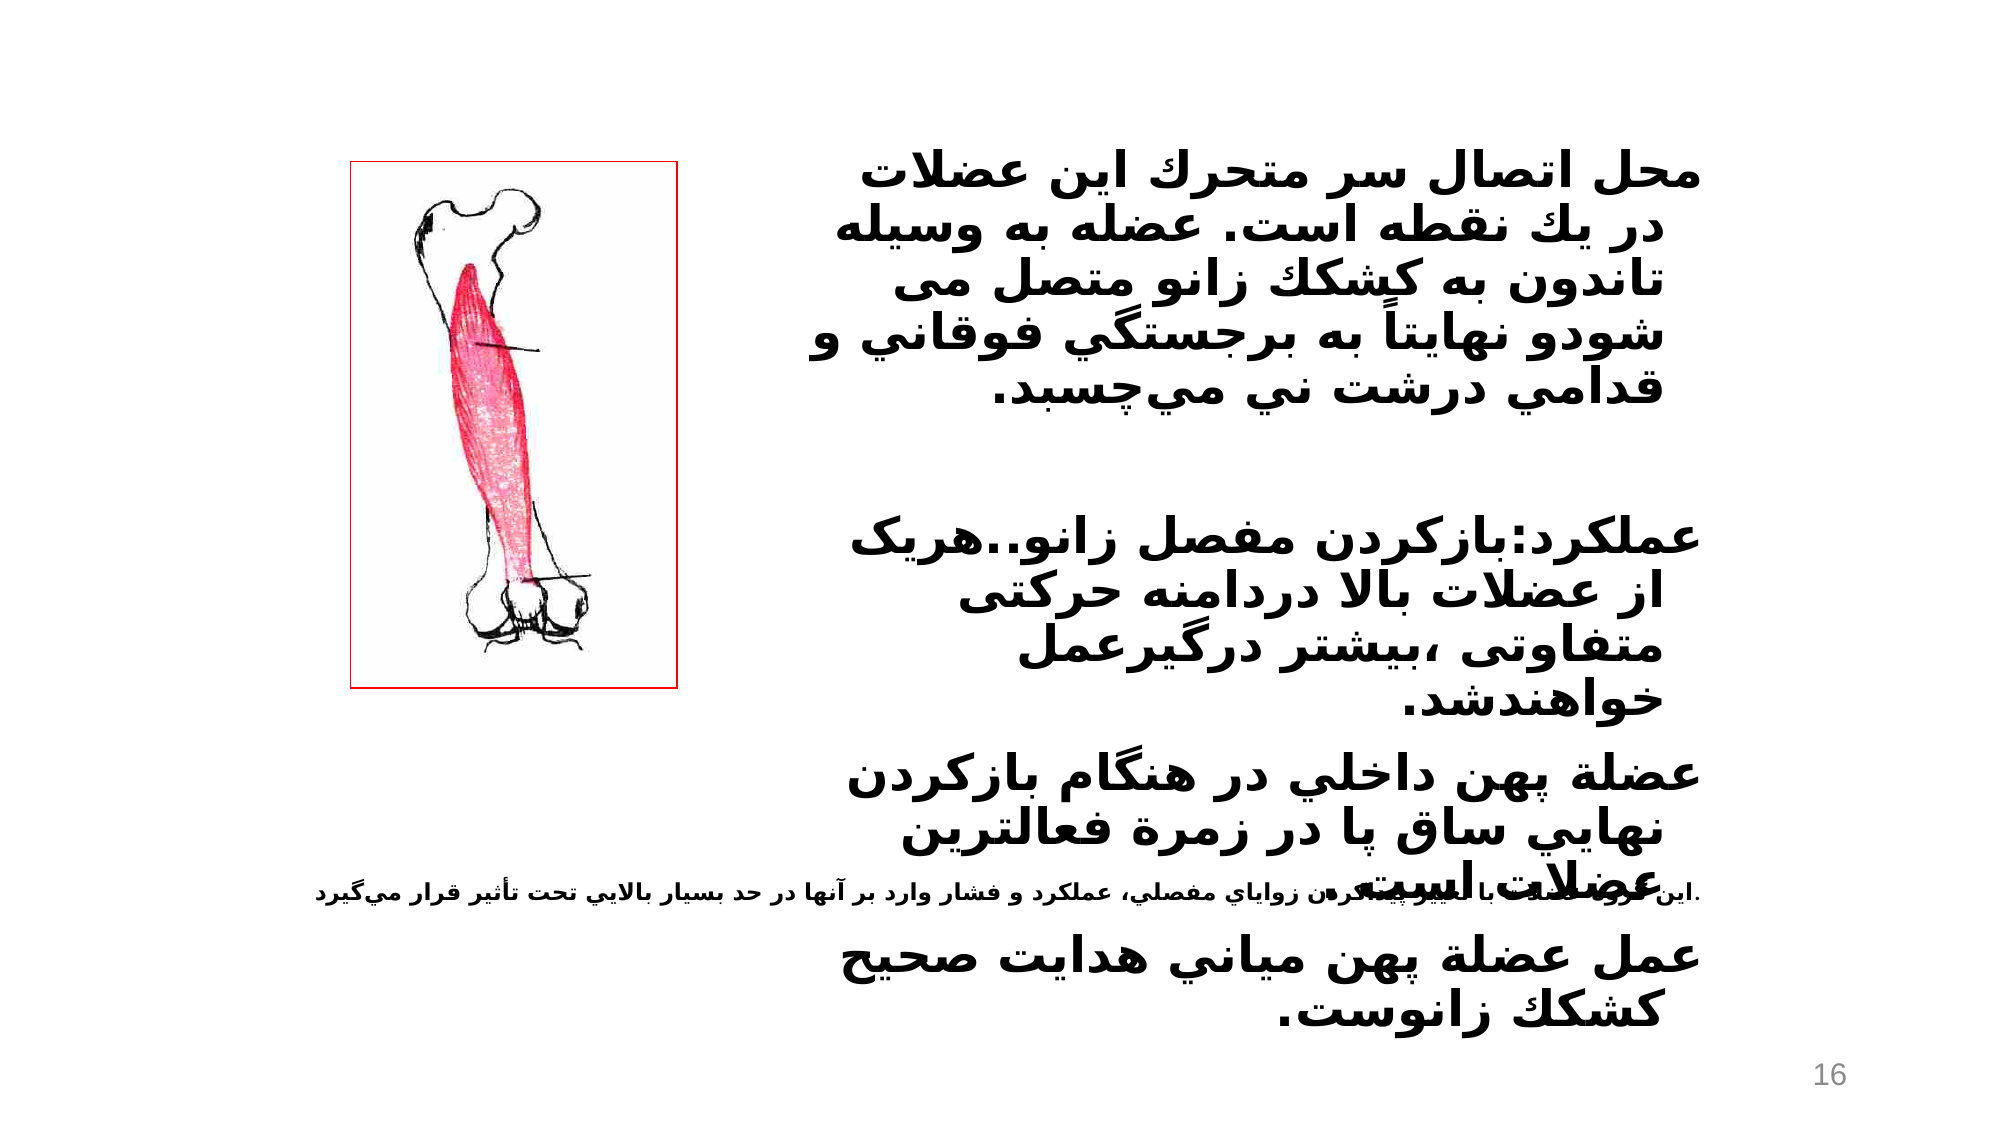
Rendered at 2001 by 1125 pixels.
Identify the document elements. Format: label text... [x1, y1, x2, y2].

list محل اتصال سر متحرك اين عضلات در يك نقطه است. عضله به وسیله تاندون به كشكك زانو متصل می شودو نهايتاً به برجستگي فوقاني و قدامي درشت ني مي‌چسبد. عملکرد:بازکردن مفصل زانو..هریک از عضلات بالا دردامنه حرکتی متفاوتی ،بیشتر درگیرعمل خواهندشد. عضلة پهن داخلي در هنگام بازكردن نهايي ساق پا در زمرة فعالترين عضلات است . عمل عضلة پهن مياني هدايت صحيح كشكك زانوست. [776, 137, 1719, 825]
picture [351, 162, 677, 688]
list اين گروه عضلات با تغيير پيداكردن زواياي مفصلي، عملكرد و فشار وارد بر آنها در حد بسيار بالايي تحت تأثير قرار مي‌گيرد. [288, 849, 1727, 922]
slide_number 16 [1412, 1042, 1863, 1103]
